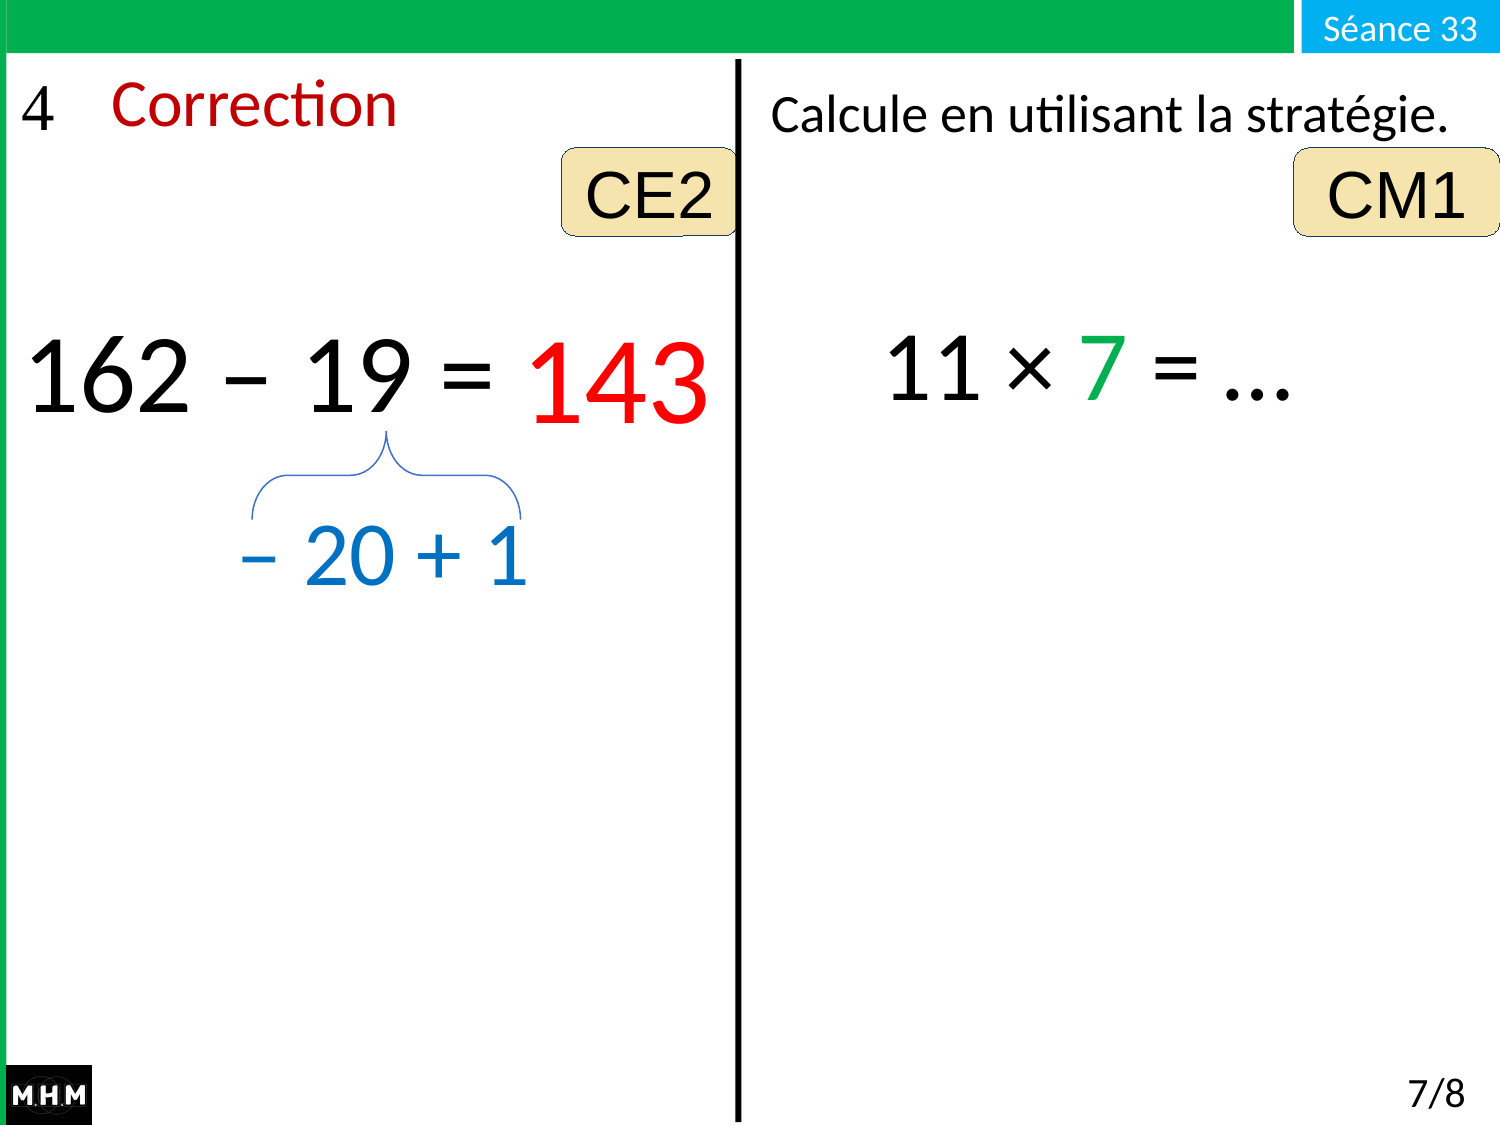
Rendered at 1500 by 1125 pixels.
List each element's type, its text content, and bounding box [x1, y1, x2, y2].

picture [6, 1065, 92, 1125]
text_box 162 – 19 = [7, 293, 497, 443]
list 7/8 [1373, 1064, 1500, 1125]
text_box Calcule en utilisant la stratégie. [756, 71, 1490, 159]
text_box – 20 + 1 [222, 486, 559, 611]
text_box Correction [96, 60, 440, 150]
text_box CE2 [561, 147, 738, 237]
text_box 11 × 7 = … [797, 293, 1377, 428]
text_box [251, 430, 522, 520]
text_box CM1 [1293, 148, 1500, 237]
text_box 143 [497, 290, 735, 456]
